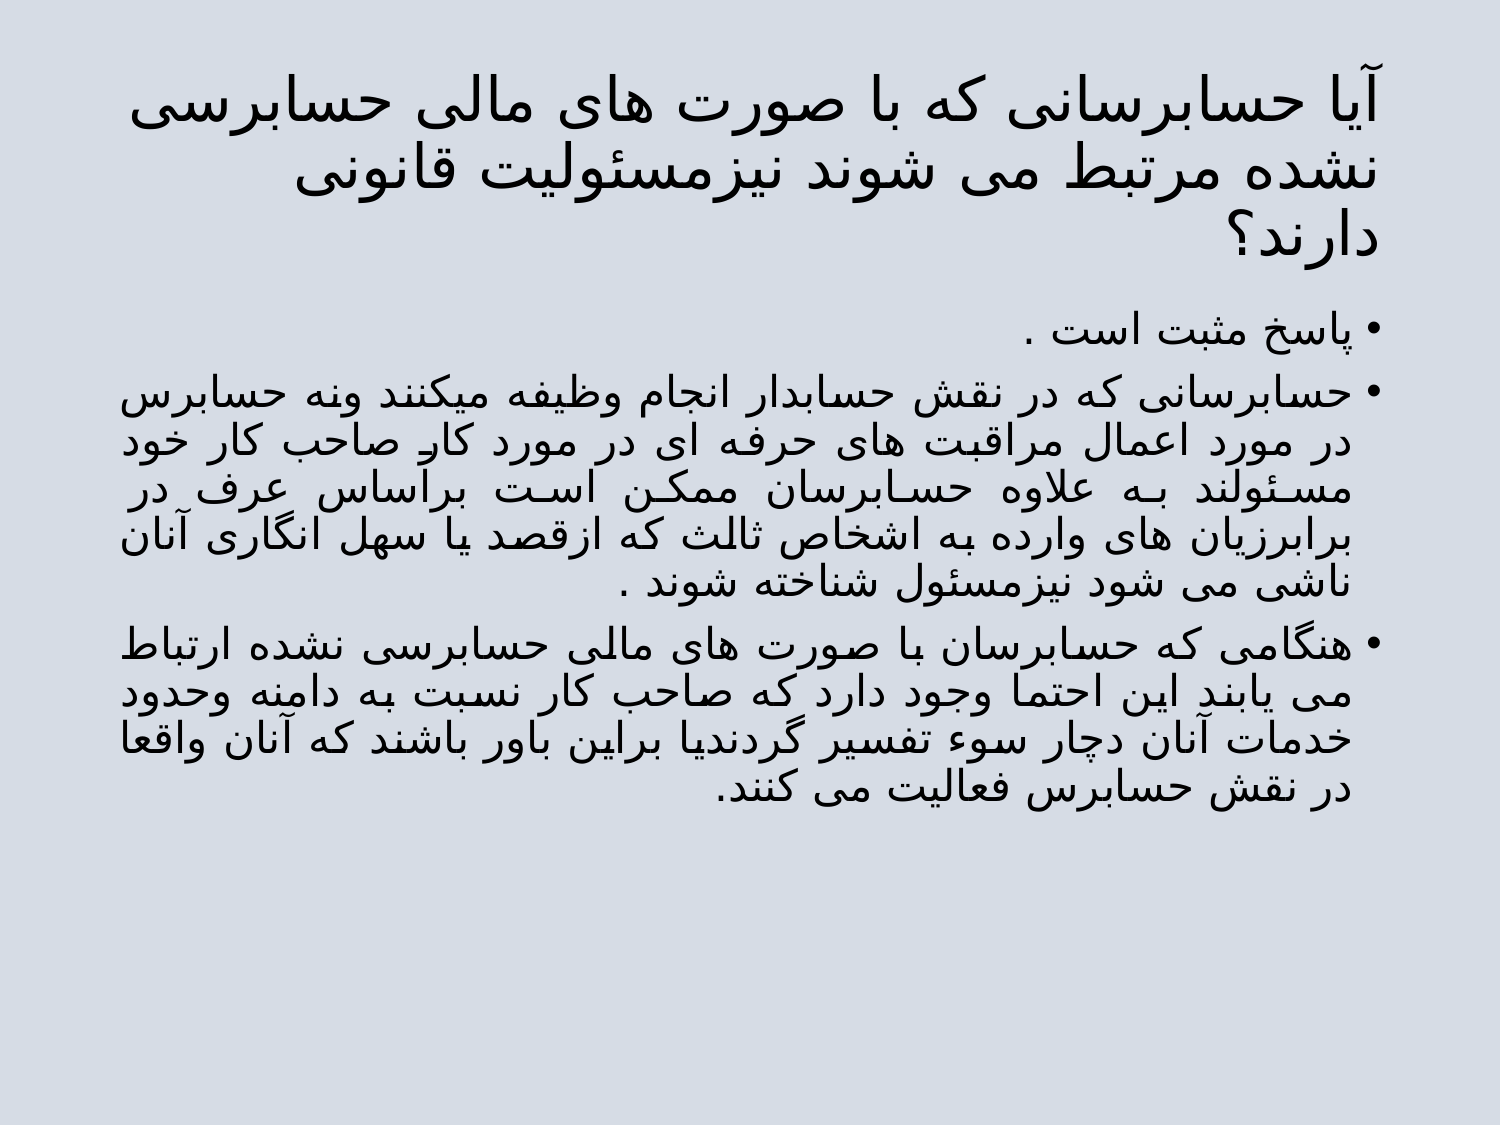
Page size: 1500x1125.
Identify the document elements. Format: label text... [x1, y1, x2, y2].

list پاسخ مثبت است . حسابرسانی که در نقش حسابدار انجام وظیفه میکنند ونه حسابرس در مورد اعمال مراقبت های حرفه ای در مورد کار صاحب کار خود مسئولند به علاوه حسابرسان ممکن است براساس عرف در برابرزیان های وارده به اشخاص ثالث که ازقصد یا سهل انگاری آنان ناشی می شود نیزمسئول شناخته شوند . هنگامی که حسابرسان با صورت های مالی حسابرسی نشده ارتباط می یابند این احتما وجود دارد که صاحب کار نسبت به دامنه وحدود خدمات آنان دچار سوء تفسیر گردندیا براین باور باشند که آنان واقعا در نقش حسابرس فعالیت می کنند. [103, 299, 1397, 1014]
title آیا حسابرسانی که با صورت های مالی حسابرسی نشده مرتبط می شوند نیزمسئولیت قانونی دارند؟ [103, 59, 1397, 278]
